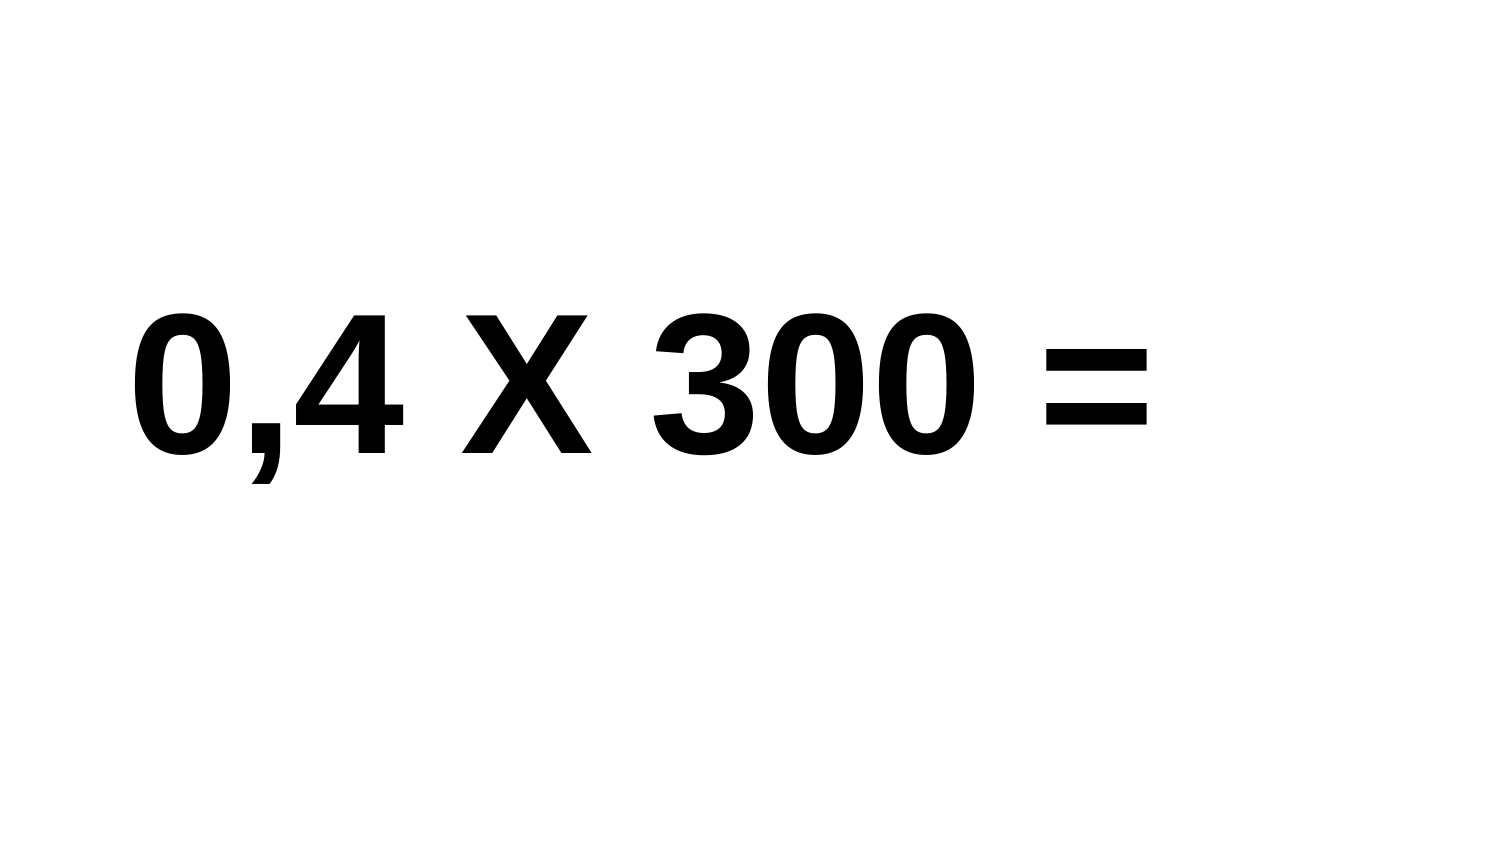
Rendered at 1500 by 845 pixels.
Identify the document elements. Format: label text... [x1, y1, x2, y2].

text_box 0,4 X 300 = [112, 318, 1388, 509]
